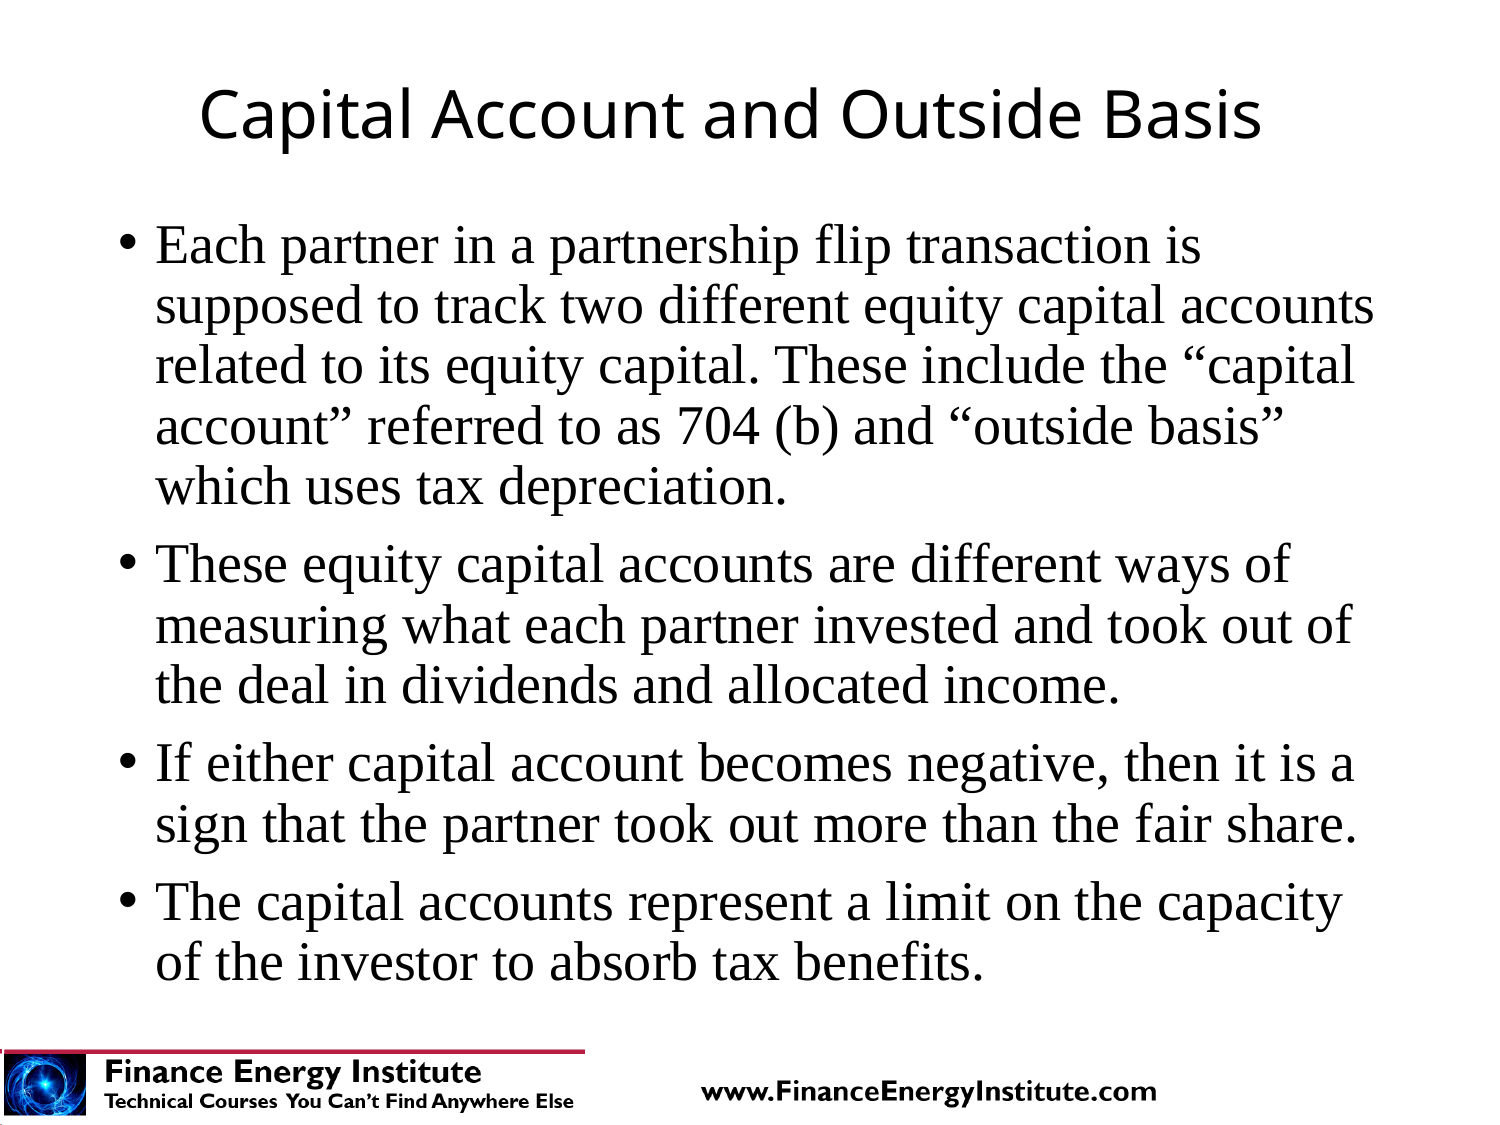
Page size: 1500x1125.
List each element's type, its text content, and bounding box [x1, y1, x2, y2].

list Each partner in a partnership flip transaction is supposed to track two different equity capital accounts related to its equity capital. These include the “capital account” referred to as 704 (b) and “outside basis” which uses tax depreciation. These equity capital accounts are different ways of measuring what each partner invested and took out of the deal in dividends and allocated income. If either capital account becomes negative, then it is a sign that the partner took out more than the fair share. The capital accounts represent a limit on the capacity of the investor to absorb tax benefits. [103, 207, 1400, 1014]
title Capital Account and Outside Basis [103, 59, 1361, 174]
picture [696, 1074, 1166, 1112]
picture [0, 1042, 585, 1125]
